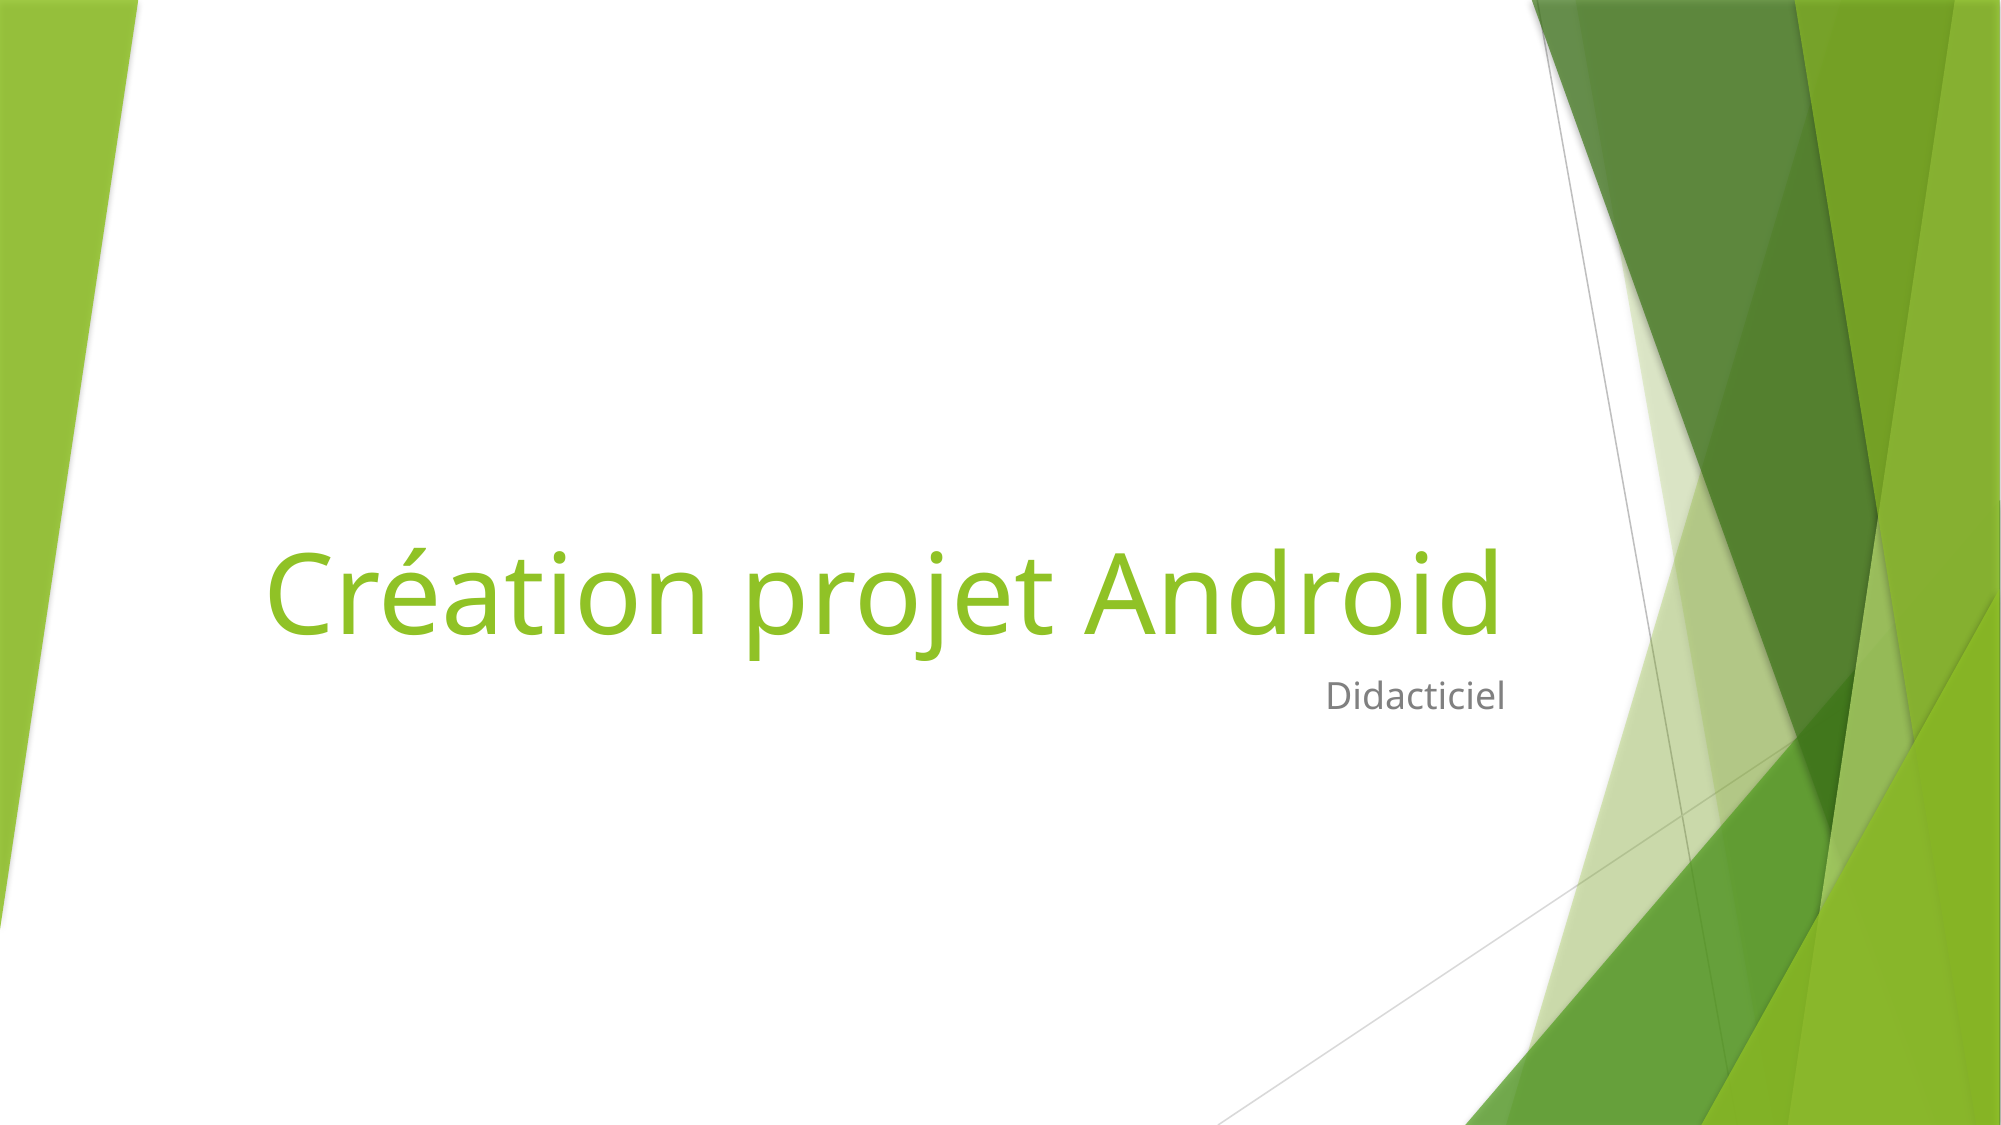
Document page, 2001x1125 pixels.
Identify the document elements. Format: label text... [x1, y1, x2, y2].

title Création projet Android [247, 394, 1522, 664]
subtitle Didacticiel [247, 664, 1522, 845]
